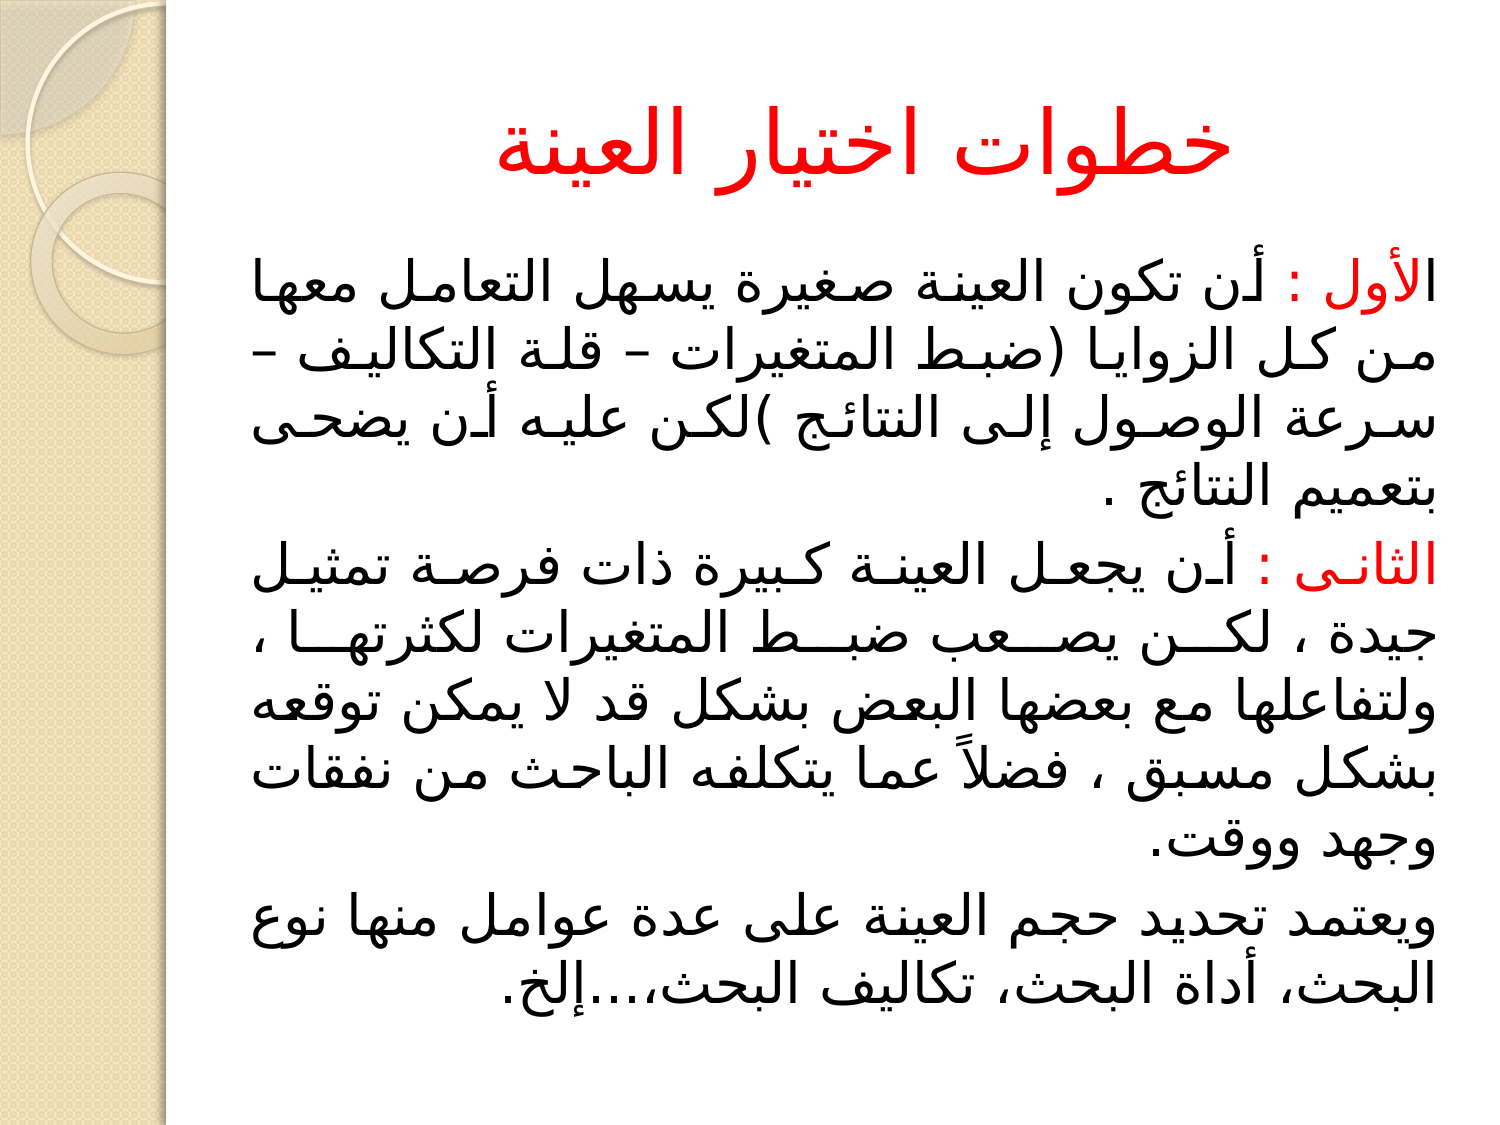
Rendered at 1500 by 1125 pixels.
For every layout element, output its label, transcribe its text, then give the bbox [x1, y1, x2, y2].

title خطوات اختيار العينة [235, 45, 1466, 233]
list الأول : أن تكون العينة صغيرة يسهل التعامل معها من كل الزوايا (ضبط المتغيرات – قلة التكاليف – سرعة الوصول إلى النتائج )لكن عليه أن يضحى بتعميم النتائج . الثانى : أن يجعل العينة كبيرة ذات فرصة تمثيل جيدة ، لكن يصعب ضبط المتغيرات لكثرتها ، ولتفاعلها مع بعضها البعض بشكل قد لا يمكن توقعه بشكل مسبق ، فضلاً عما يتكلفه الباحث من نفقات وجهد ووقت. ويعتمد تحديد حجم العينة على عدة عوامل منها نوع البحث، أداة البحث، تكاليف البحث،...إلخ. [235, 237, 1466, 1025]
